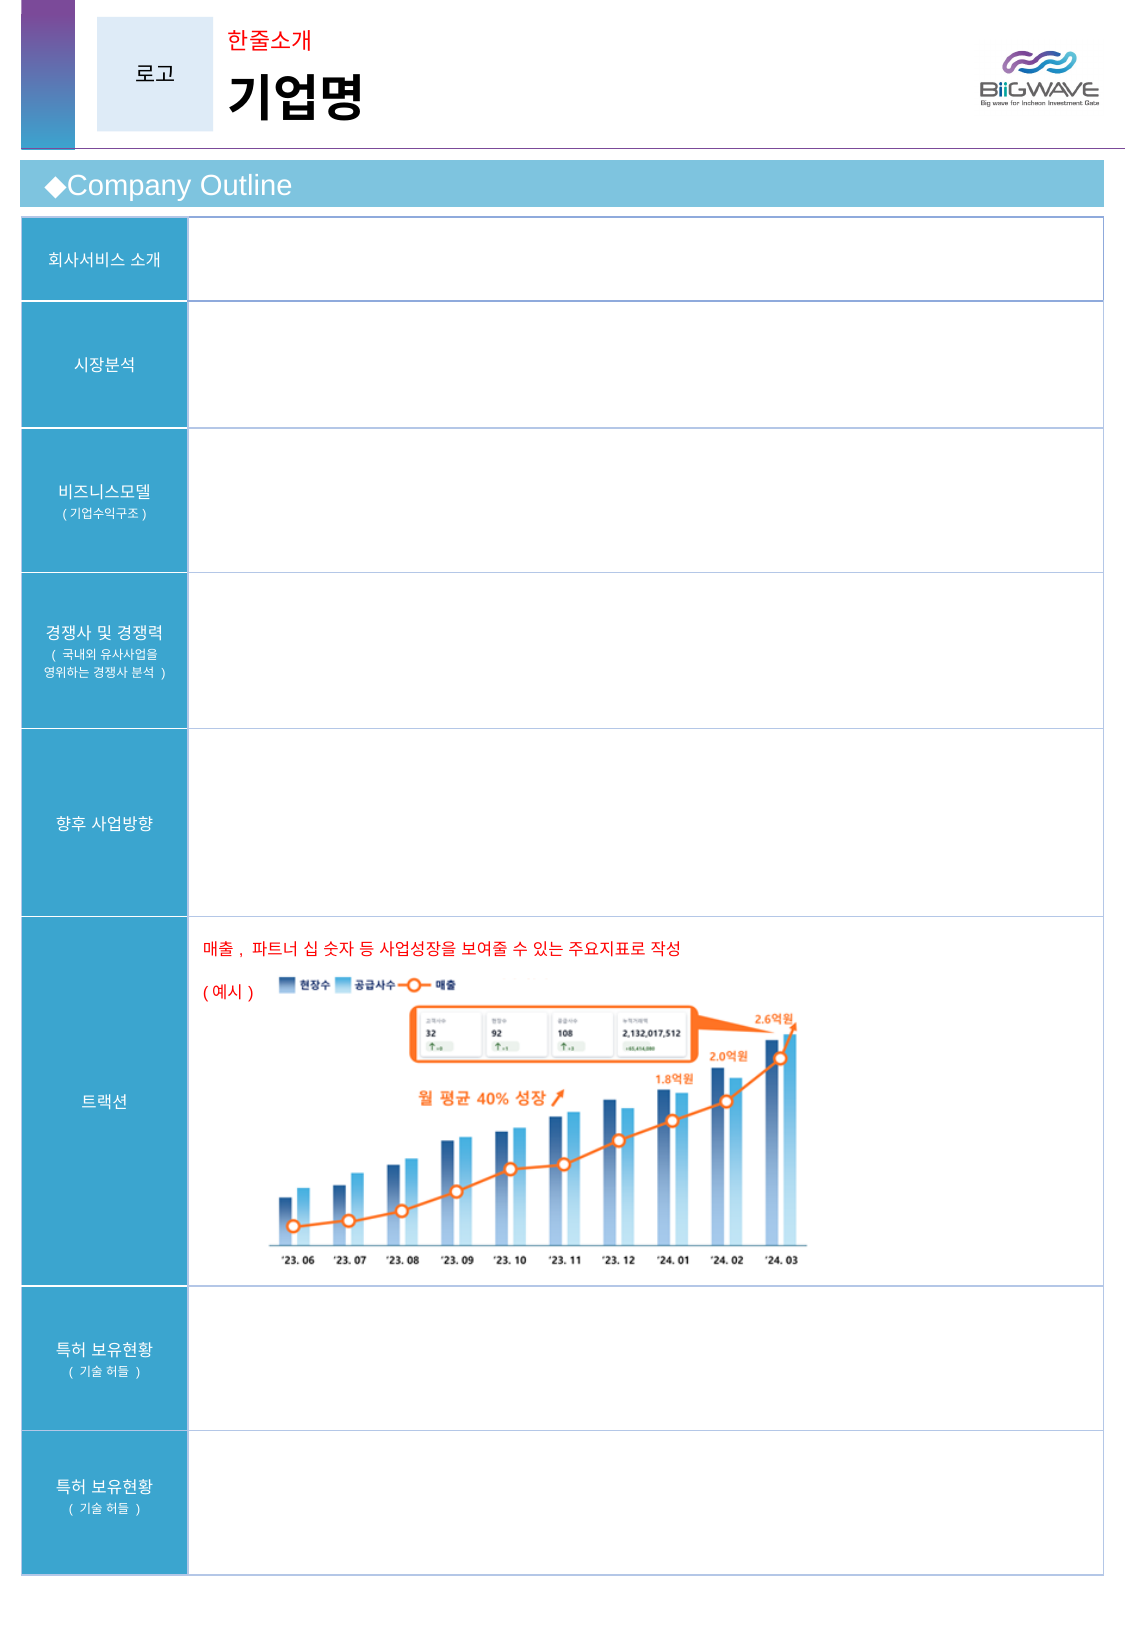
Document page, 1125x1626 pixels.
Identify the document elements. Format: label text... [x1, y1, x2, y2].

text_box 로고 [96, 16, 214, 132]
table_cell [189, 429, 1103, 572]
table_cell 경쟁사 및 경쟁력 ( 국내외 유사사업을 영위하는 경쟁사 분석 ) [22, 573, 187, 728]
text_box ◆Company Outline [20, 160, 1104, 207]
table_cell 트랙션 [22, 917, 187, 1285]
table_cell 특허 보유현황 ( 기술 허들 ) [22, 1287, 187, 1430]
table_cell 매출, 파트너 십 숫자 등 사업성장을 보여줄 수 있는 주요지표로 작성 (예시) [189, 917, 1103, 1285]
table_header 회사서비스 소개 [22, 218, 187, 300]
text_box [20, 0, 76, 150]
table_cell [189, 1287, 1103, 1430]
table_cell 비즈니스모델 (기업수익구조) [22, 429, 187, 572]
table_cell [189, 302, 1103, 427]
picture [974, 39, 1104, 116]
table_cell [189, 729, 1103, 916]
table_cell 특허 보유현황 ( 기술 허들 ) [22, 1431, 187, 1574]
table_header [189, 218, 1103, 300]
text_box 한줄소개 [214, 19, 706, 62]
table_cell 향후 사업방향 [22, 729, 187, 916]
table_cell [189, 1431, 1103, 1574]
text_box 기업명 [213, 62, 682, 134]
picture [265, 970, 811, 1269]
table_cell 시장분석 [22, 302, 187, 427]
table_cell [189, 573, 1103, 728]
